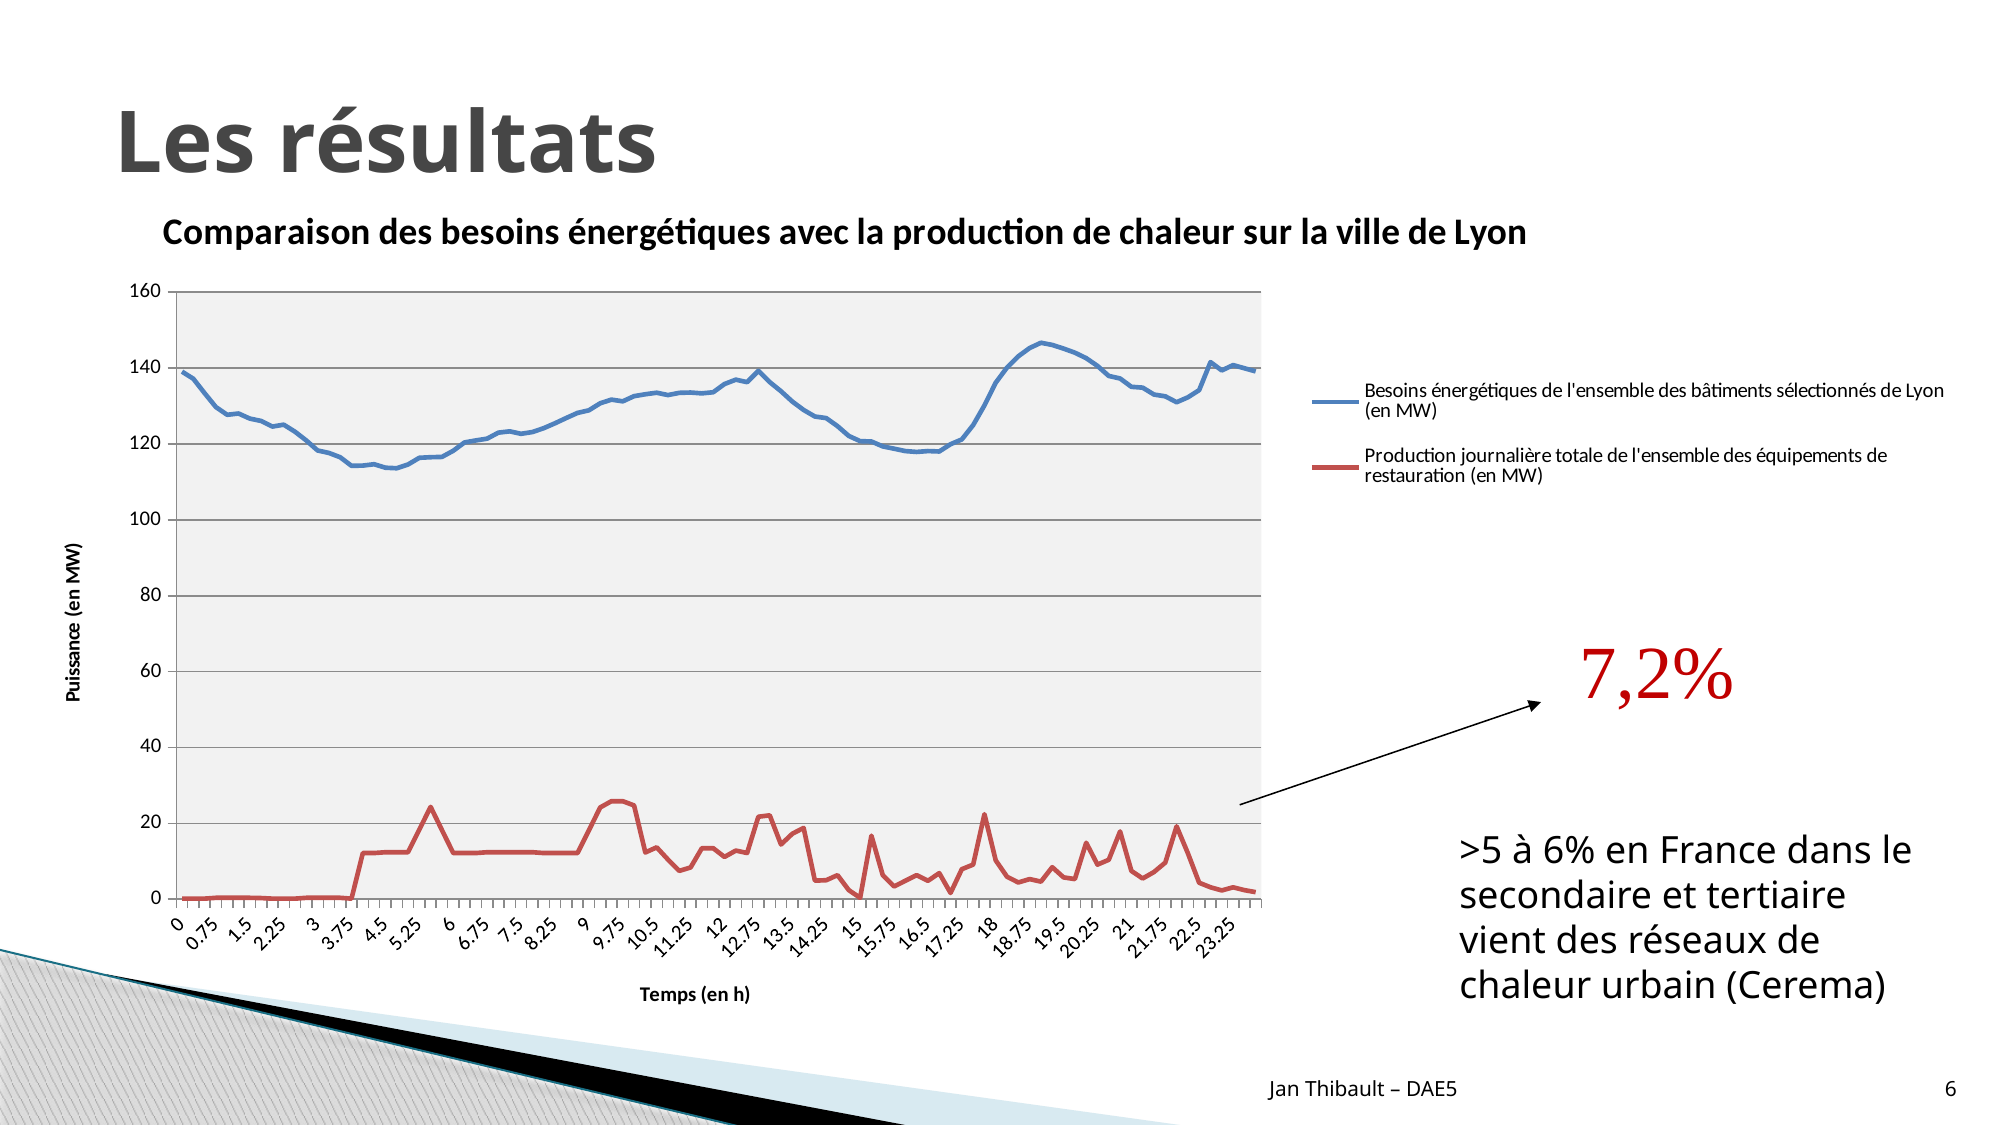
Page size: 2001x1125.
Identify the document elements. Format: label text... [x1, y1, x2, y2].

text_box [1239, 701, 1542, 805]
title Les résultats [99, 45, 1900, 178]
footer Jan Thibault – DAE5 [957, 1051, 1473, 1112]
slide_number 6 [1891, 1051, 1972, 1112]
chart [30, 179, 1969, 1038]
